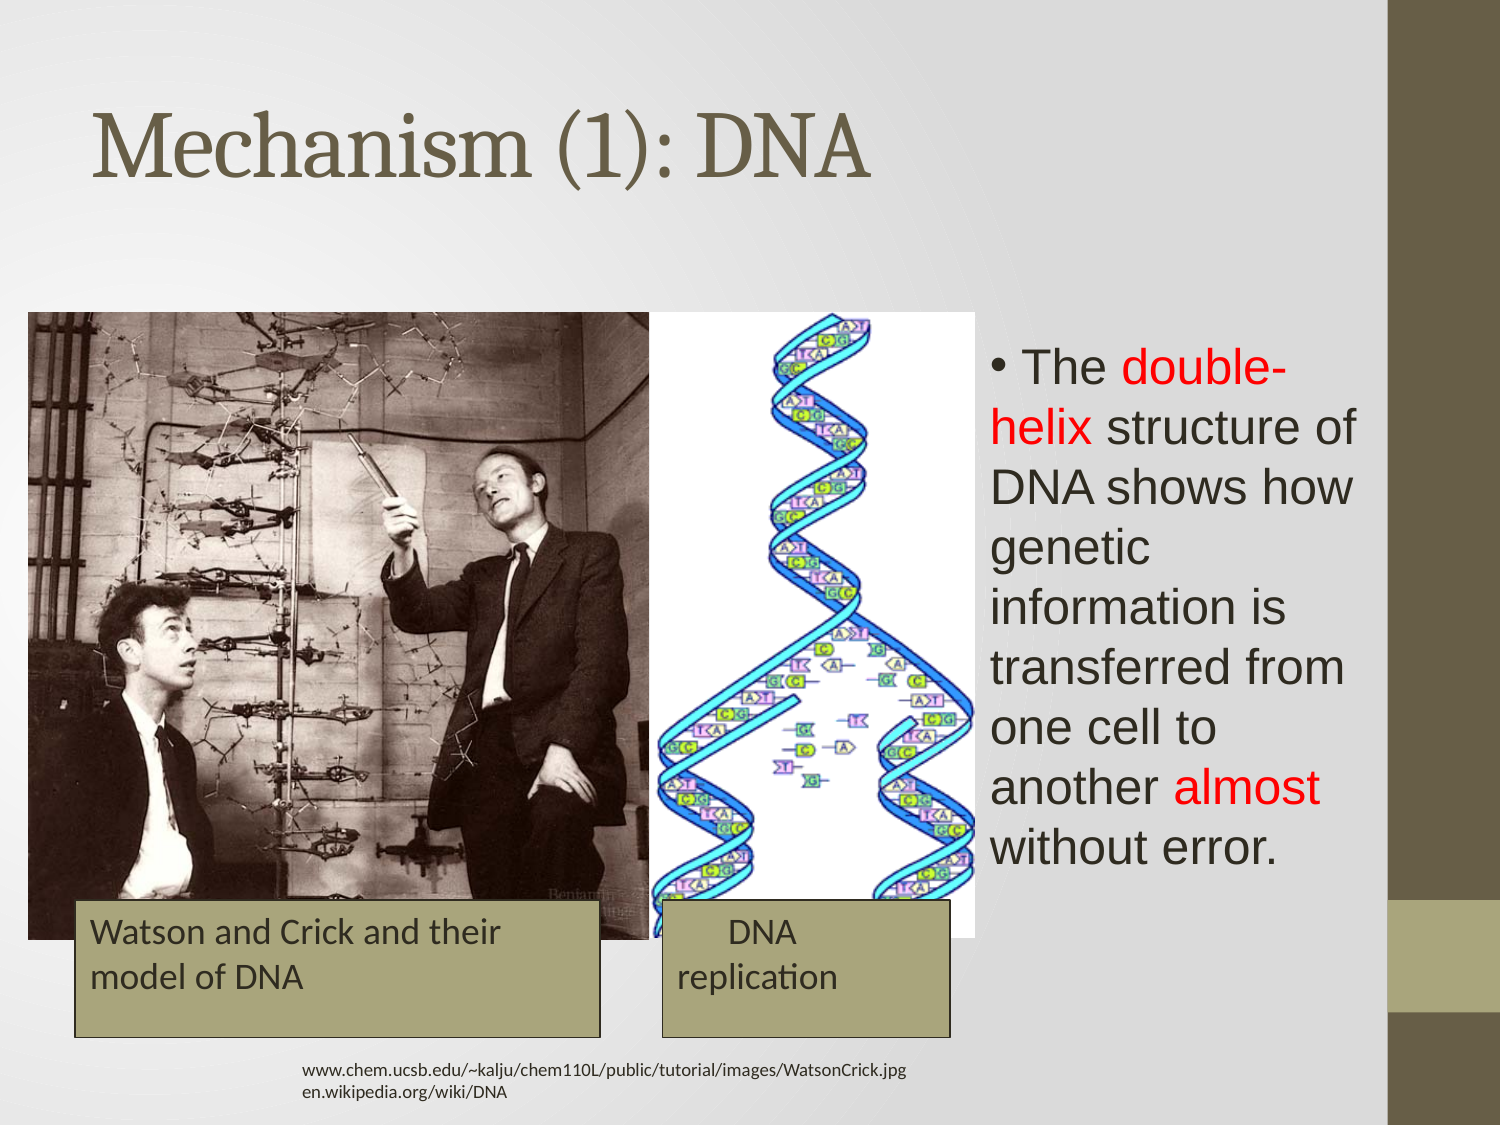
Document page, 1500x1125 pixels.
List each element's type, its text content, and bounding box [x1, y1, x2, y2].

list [24, 311, 649, 941]
title Mechanism (1): DNA [75, 45, 1325, 233]
text_box The double-helix structure of DNA shows how genetic information is transferred from one cell to another almost without error. [975, 267, 1388, 882]
text_box Watson and Crick and their model of DNA [74, 948, 600, 1038]
picture [649, 311, 976, 938]
text_box www.chem.ucsb.edu/~kalju/chem110L/public/tutorial/images/WatsonCrick.jpg en.wikipedia.org/wiki/DNA [287, 1049, 1038, 1110]
text_box DNA replication [662, 944, 950, 1038]
